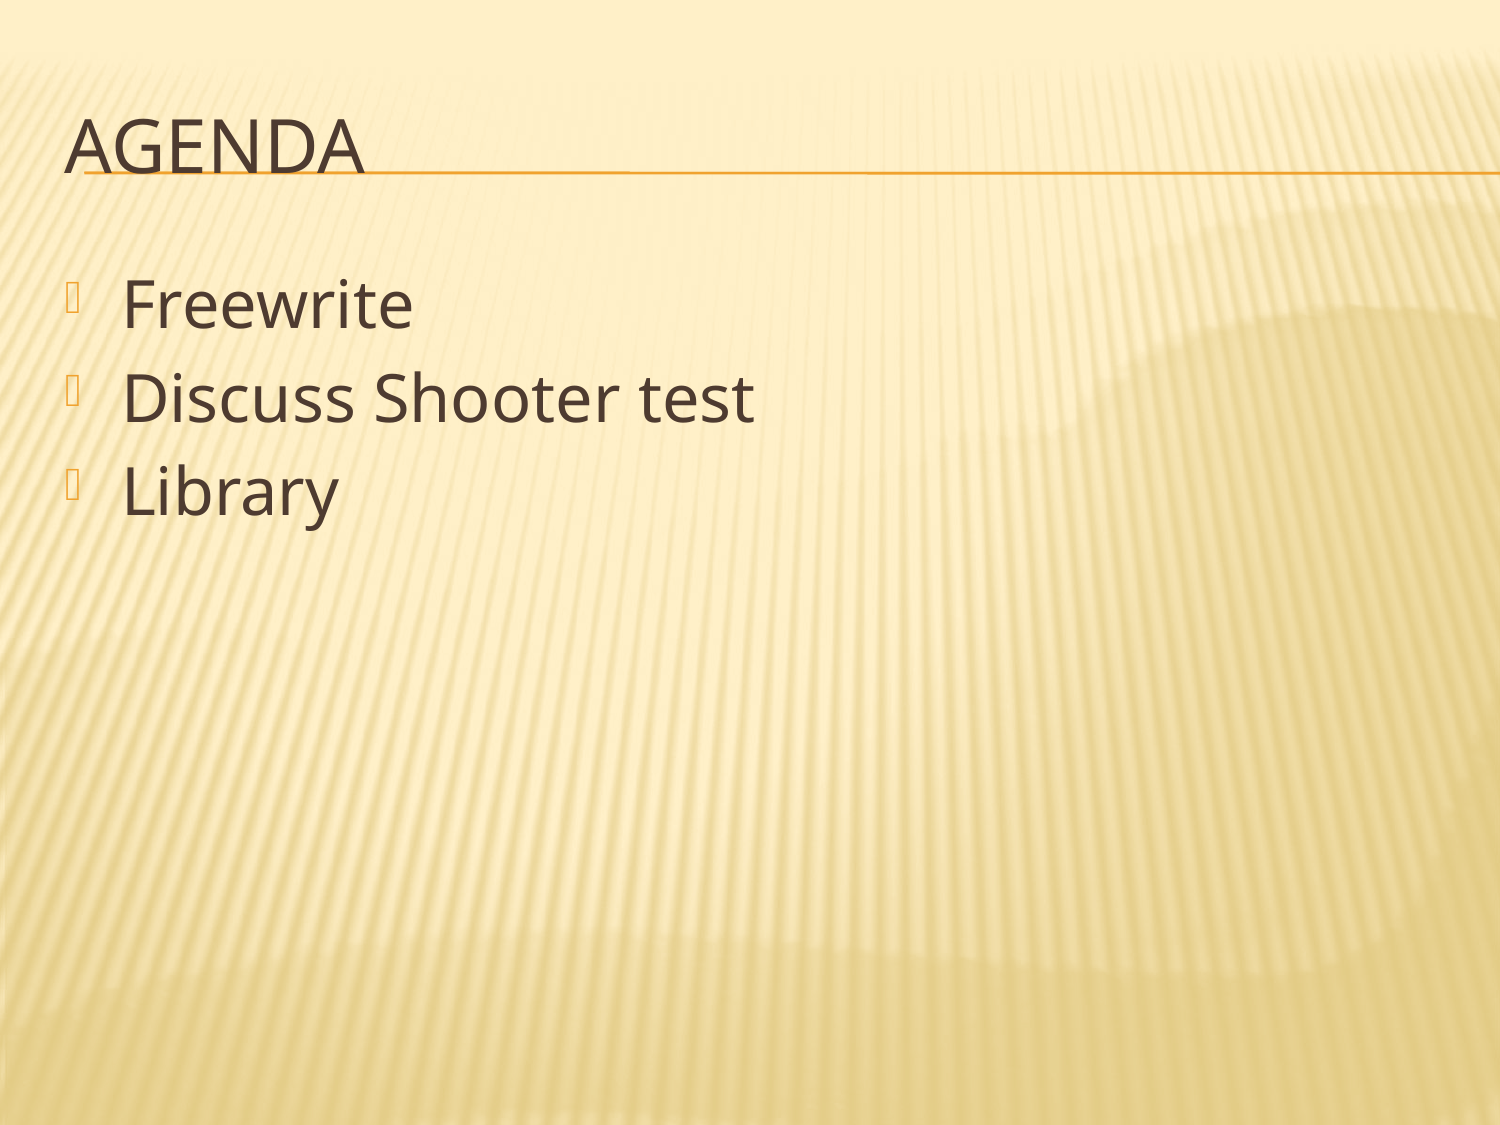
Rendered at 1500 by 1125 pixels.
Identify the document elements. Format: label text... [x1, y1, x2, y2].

list Freewrite Discuss Shooter test Library [50, 254, 1475, 998]
title Agenda [50, 75, 1475, 213]
